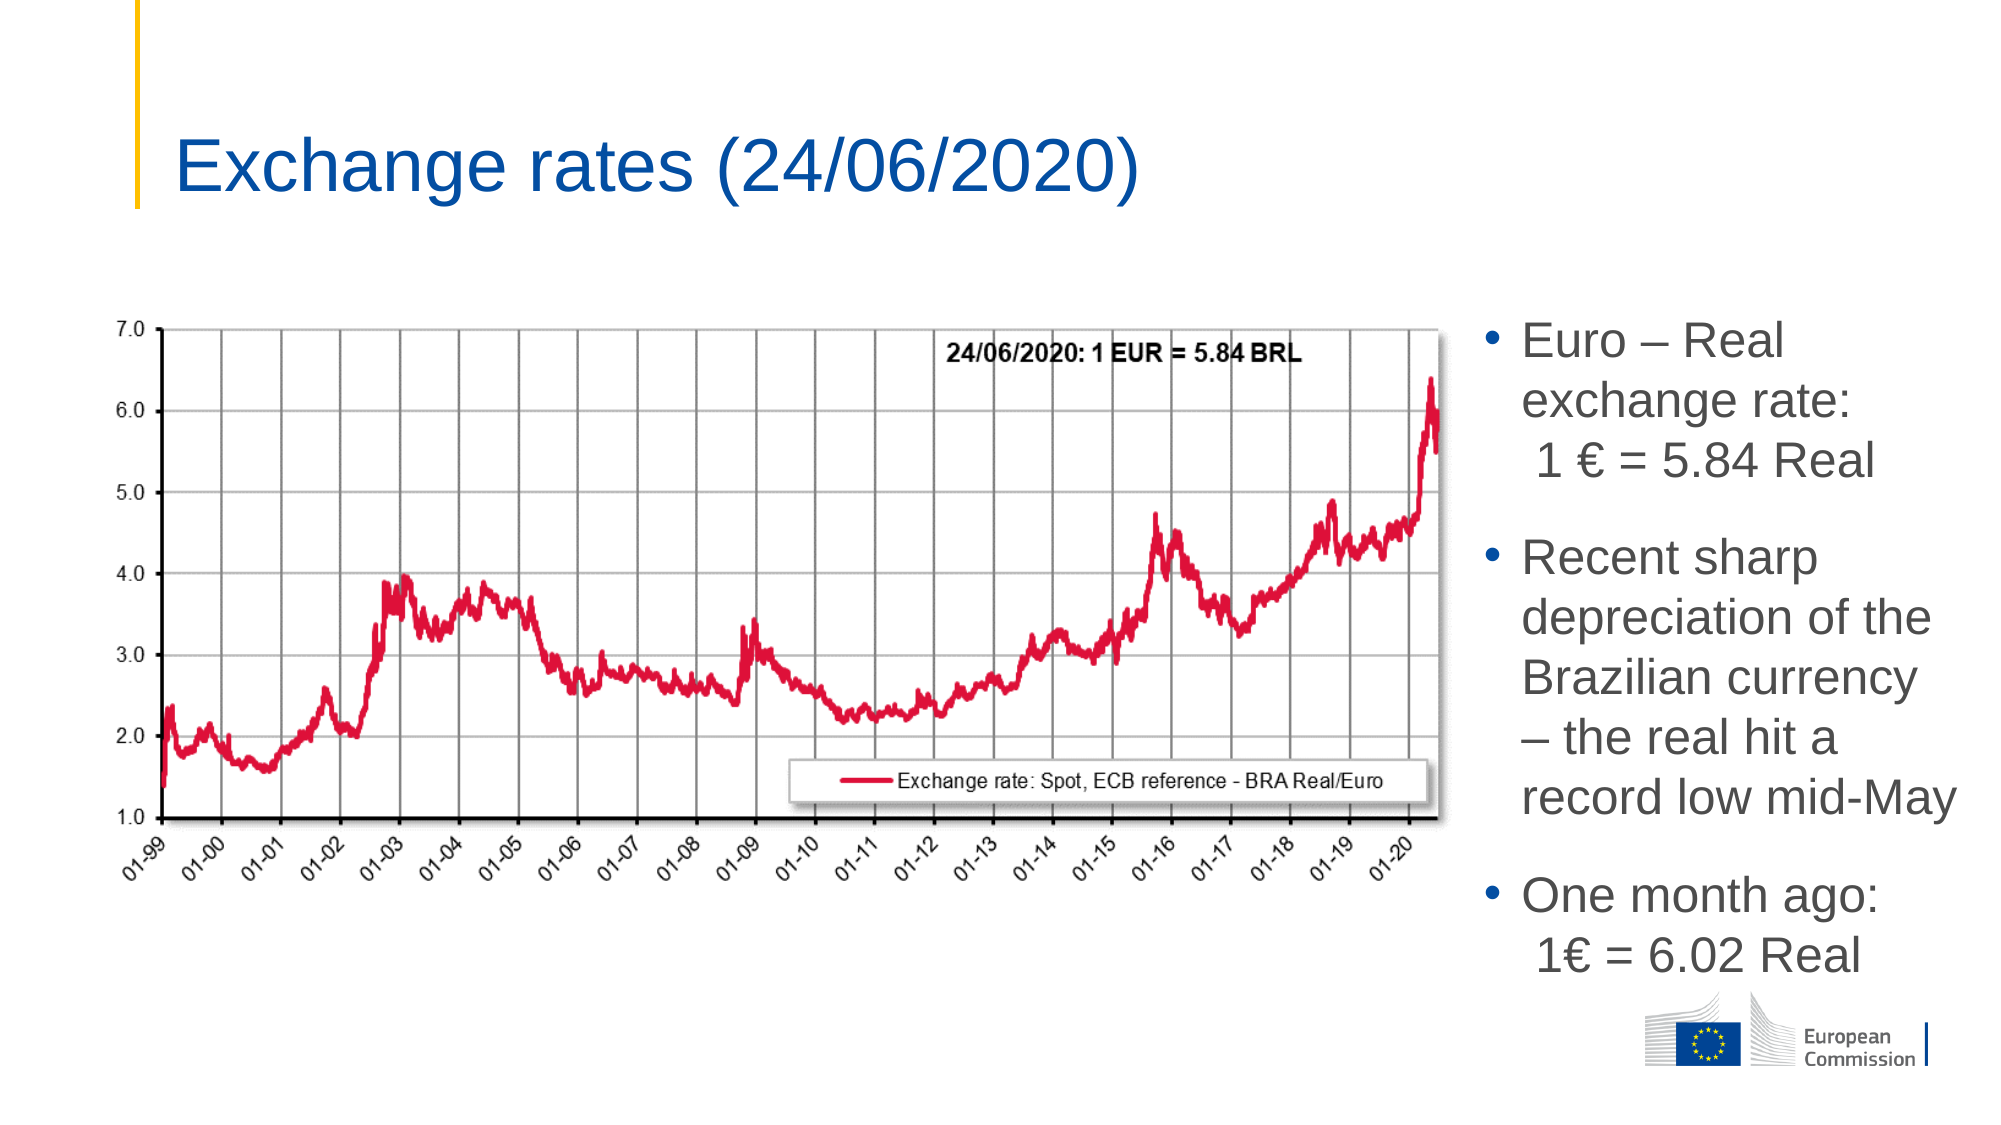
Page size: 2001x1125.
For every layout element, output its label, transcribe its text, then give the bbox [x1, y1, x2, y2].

title Exchange rates (24/06/2020) [159, 79, 1885, 208]
picture [104, 299, 1469, 908]
picture [1645, 991, 1928, 1066]
list Euro – Real exchange rate: 1 € = 5.84 Real Recent sharp depreciation of the Brazilian currency – the real hit a record low mid-May One month ago: 1€ = 6.02 Real [1468, 299, 1975, 917]
